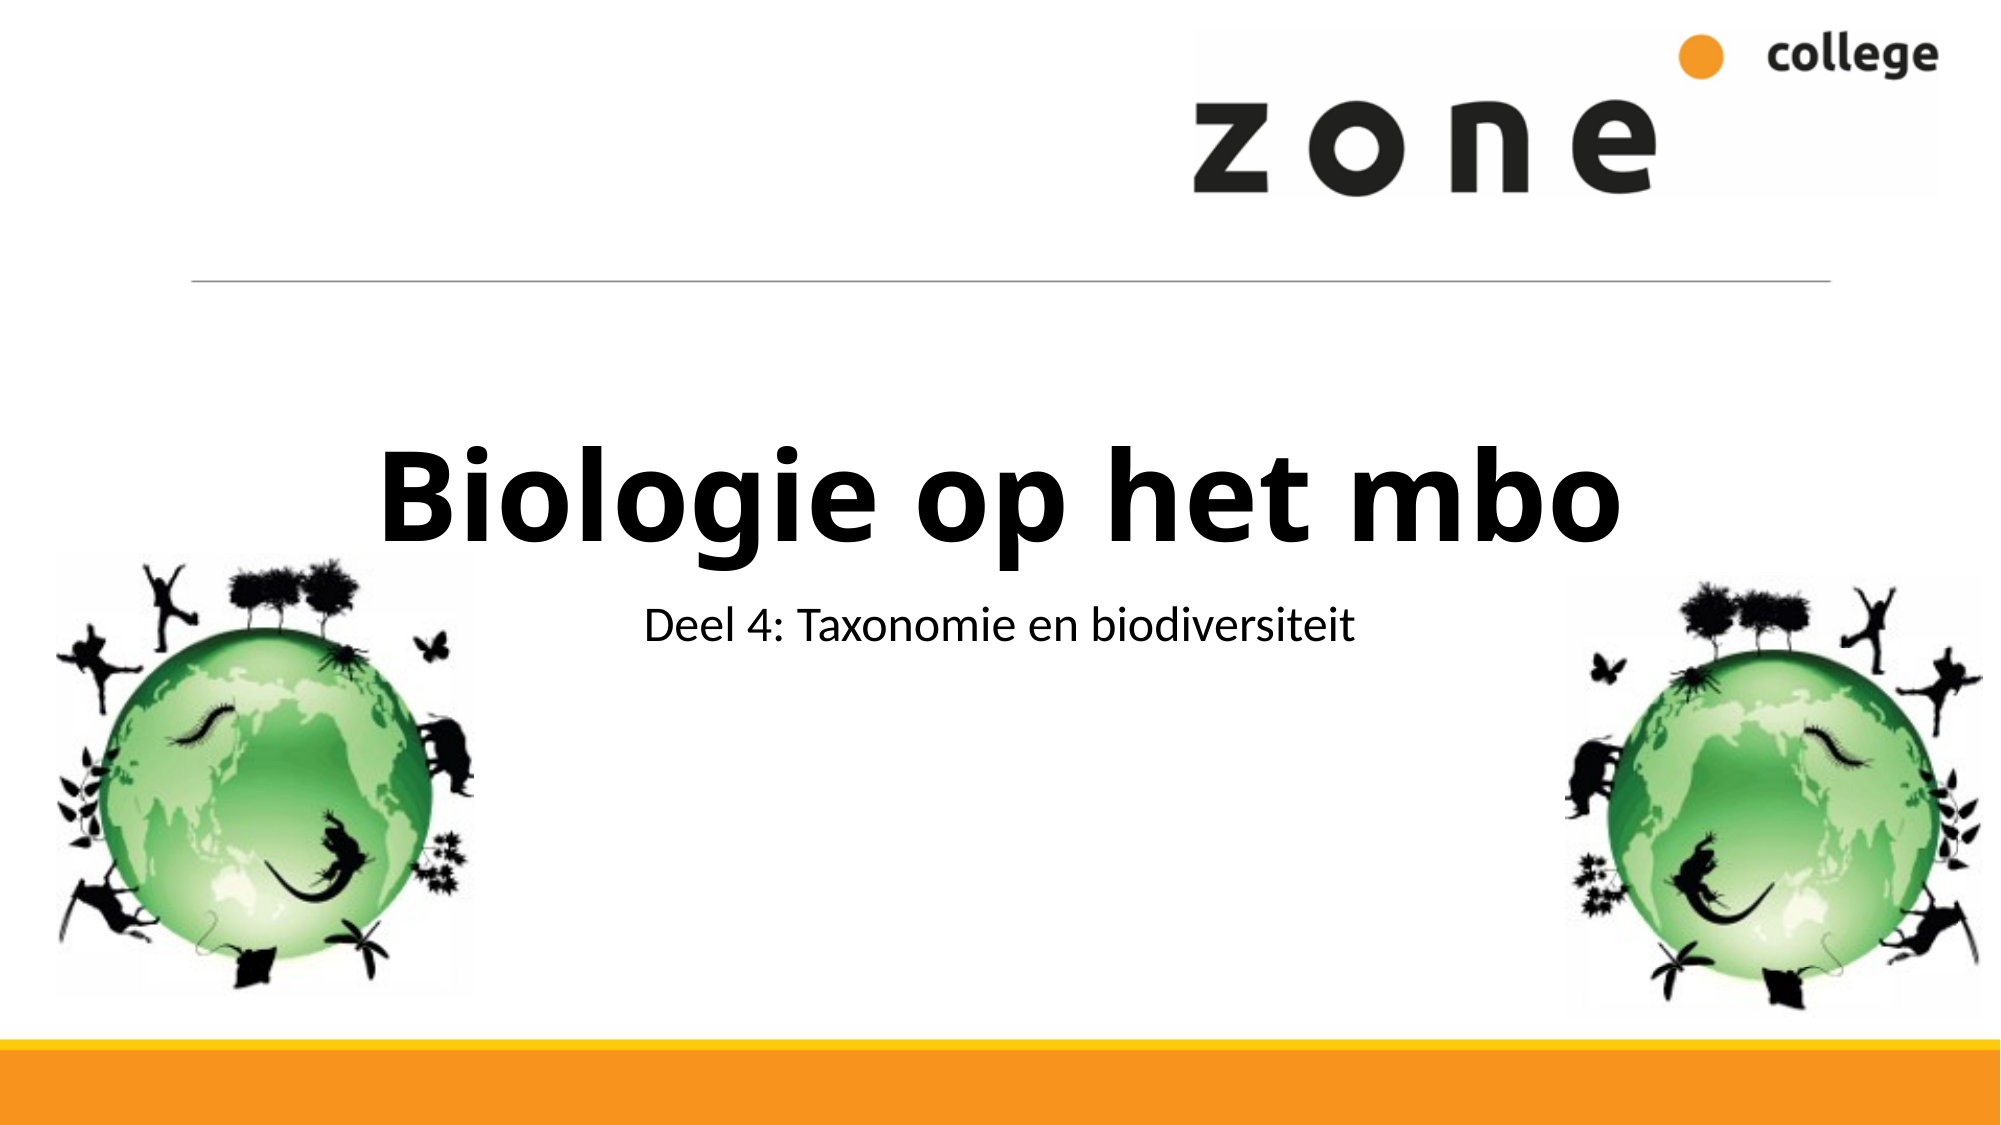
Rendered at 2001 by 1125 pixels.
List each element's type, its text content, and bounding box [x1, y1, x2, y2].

subtitle Deel 4: Taxonomie en biodiversiteit [474, 590, 1565, 863]
title Biologie op het mbo [249, 184, 1750, 576]
picture [0, 0, 2001, 1125]
